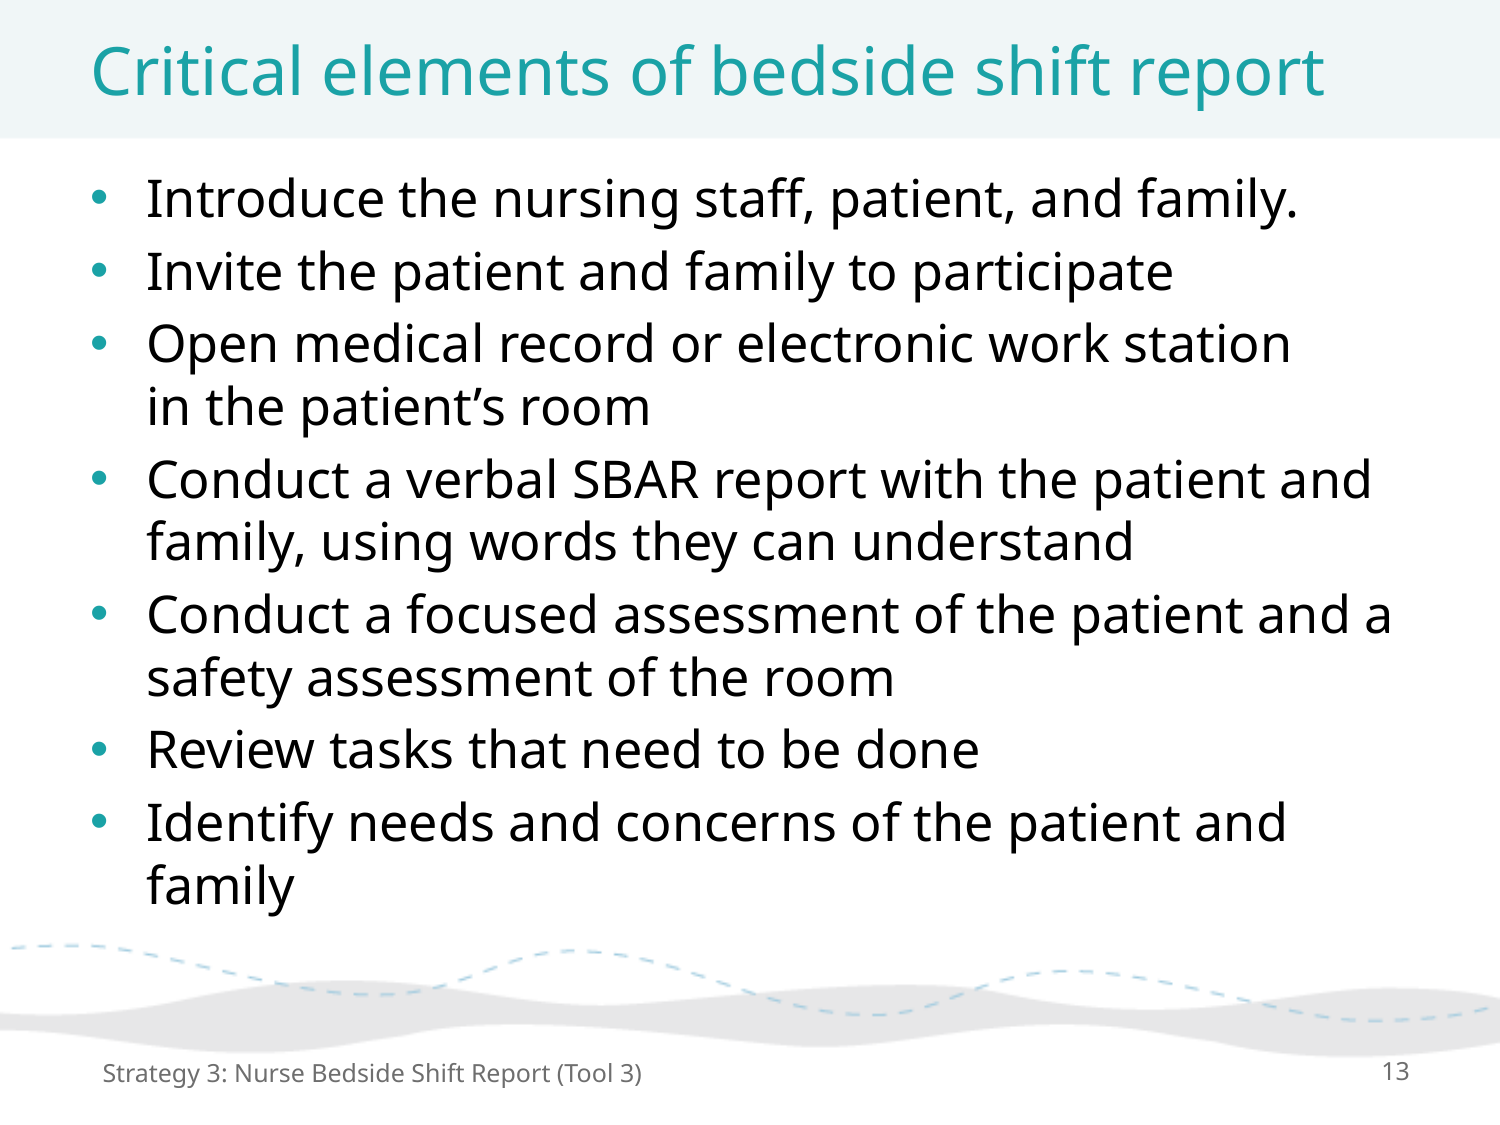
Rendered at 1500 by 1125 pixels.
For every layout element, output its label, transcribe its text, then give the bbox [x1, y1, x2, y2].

title Critical elements of bedside shift report [75, 0, 1425, 138]
slide_number 13 [1074, 1042, 1425, 1103]
footer Strategy 3: Nurse Bedside Shift Report (Tool 3) [87, 1042, 763, 1103]
list Introduce the nursing staff, patient, and family. Invite the patient and family to participate Open medical record or electronic work station in the patient’s room Conduct a verbal SBAR report with the patient and family, using words they can understand Conduct a focused assessment of the patient and a safety assessment of the room Review tasks that need to be done Identify needs and concerns of the patient and family [75, 157, 1425, 900]
picture [0, 0, 1500, 1125]
